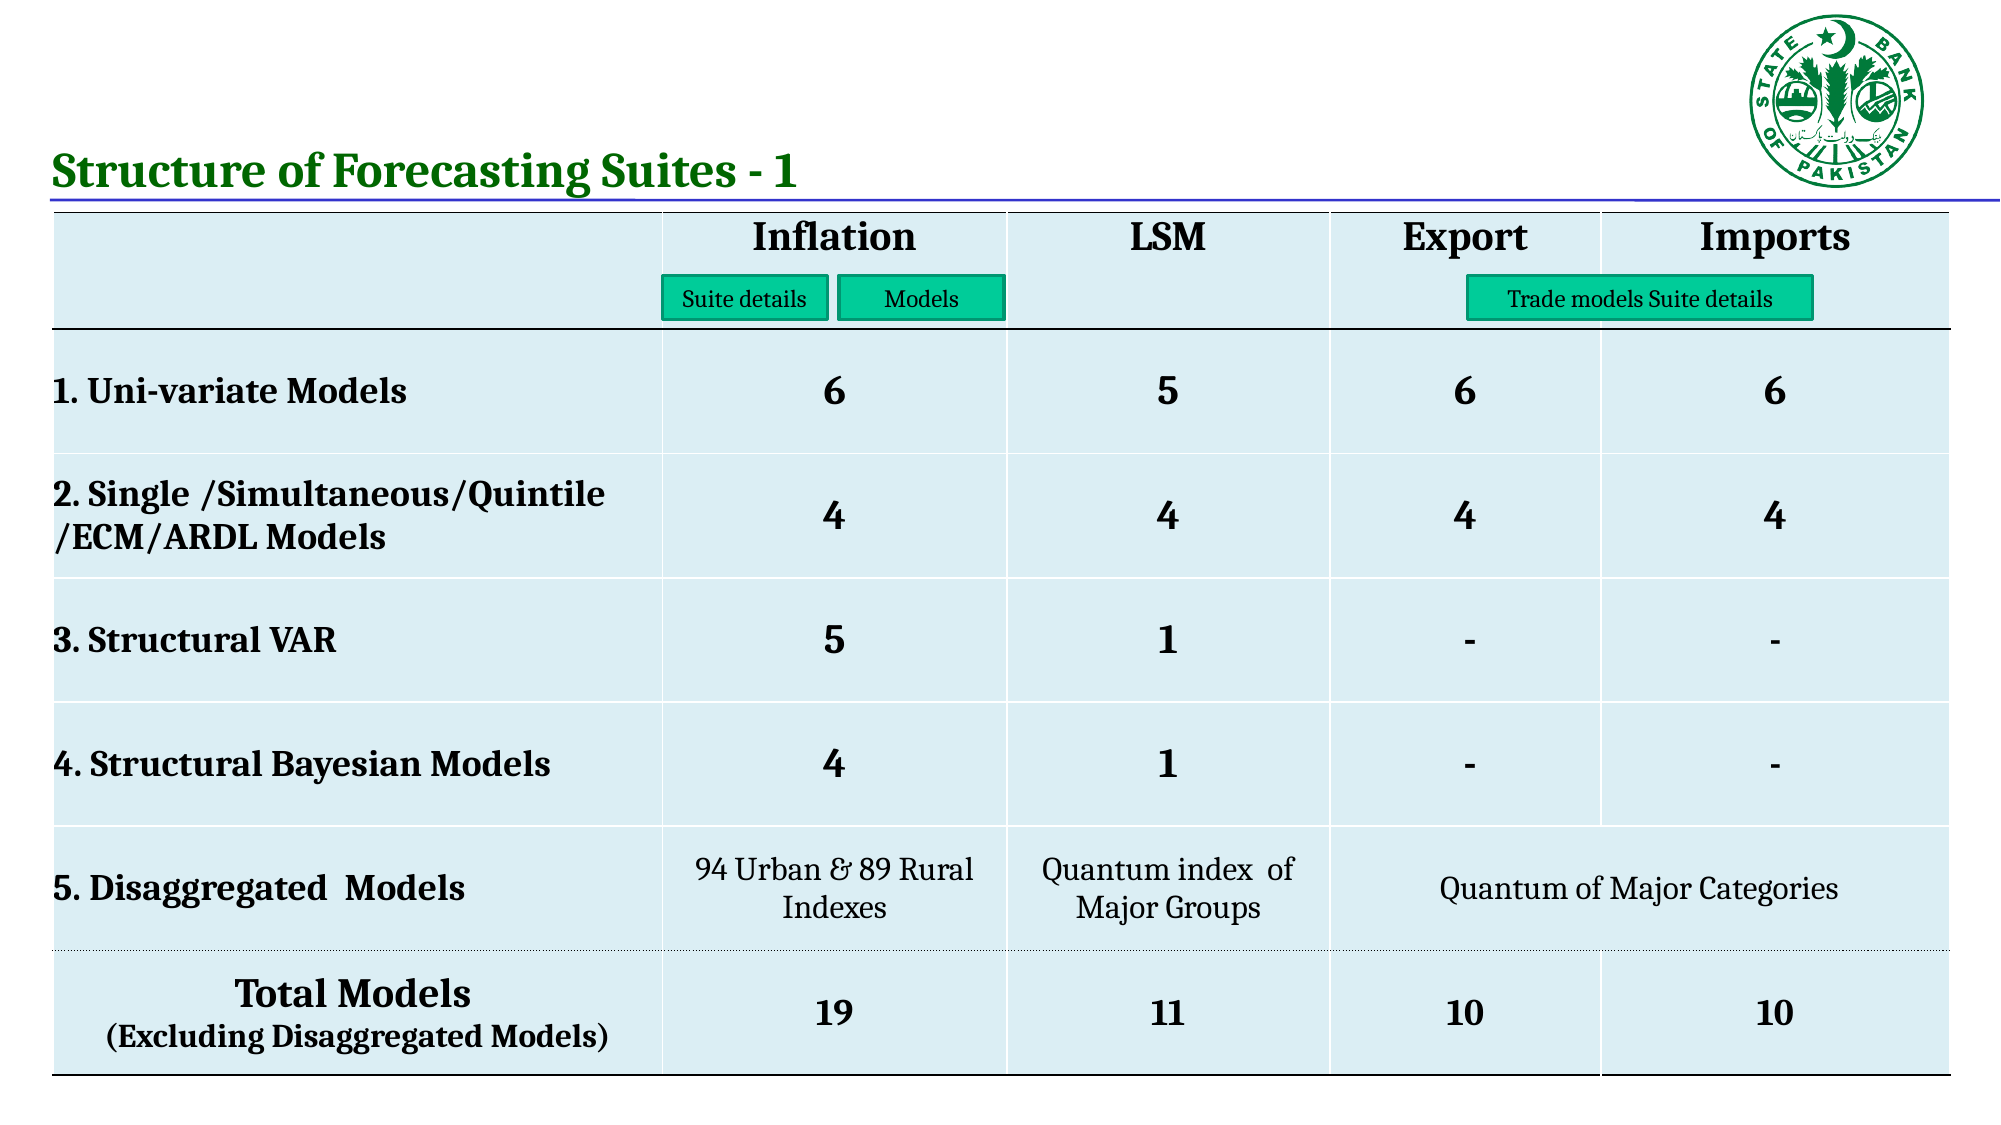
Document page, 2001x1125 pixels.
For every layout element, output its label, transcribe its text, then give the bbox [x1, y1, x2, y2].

table_cell 5 [663, 579, 1006, 701]
table_cell 6 [1331, 330, 1600, 453]
table_cell 2. Single /Simultaneous/Quintile /ECM/ARDL Models [54, 454, 662, 577]
table_cell 4 [663, 454, 1006, 577]
table_cell 1. Uni-variate Models [54, 330, 662, 453]
table_header Inflation [663, 213, 1006, 328]
table_cell 4 [1008, 454, 1329, 577]
table_cell 4 [663, 703, 1006, 825]
table_header Imports [1602, 213, 1949, 328]
table_cell 4. Structural Bayesian Models [54, 703, 662, 825]
table_cell 5 [1008, 330, 1329, 453]
table_header LSM [1008, 213, 1329, 328]
text_box Models [837, 273, 1006, 322]
table_cell 1 [1008, 579, 1329, 701]
table_cell 6 [1602, 330, 1949, 453]
table_cell 4 [1602, 454, 1949, 577]
table_cell 1 [1008, 703, 1329, 825]
picture [1746, 10, 1927, 191]
text_box Structure of Forecasting Suites - 1 [52, 137, 1641, 213]
table_header Export [1331, 213, 1600, 328]
text_box Suite details [660, 273, 829, 322]
table_cell Quantum of Major Categories [1331, 827, 1949, 951]
table_cell Total Models (Excluding Disaggregated Models) [54, 951, 662, 1074]
table_cell 4 [1331, 454, 1600, 577]
table_cell 10 [1331, 951, 1600, 1074]
table_cell - [1331, 579, 1600, 701]
table_cell 3. Structural VAR [54, 579, 662, 701]
table_cell 6 [663, 330, 1006, 453]
text_box Trade models Suite details [1466, 273, 1815, 322]
table_cell 19 [663, 951, 1006, 1074]
table_cell - [1602, 703, 1949, 825]
table_cell 94 Urban & 89 Rural Indexes [663, 827, 1006, 951]
table_cell 5. Disaggregated Models [54, 827, 662, 951]
table_header [54, 213, 662, 328]
table_cell Quantum index of Major Groups [1008, 827, 1329, 951]
table_cell - [1331, 703, 1600, 825]
table_cell - [1602, 579, 1949, 701]
table_cell 10 [1602, 951, 1949, 1074]
table_cell 11 [1008, 951, 1329, 1074]
